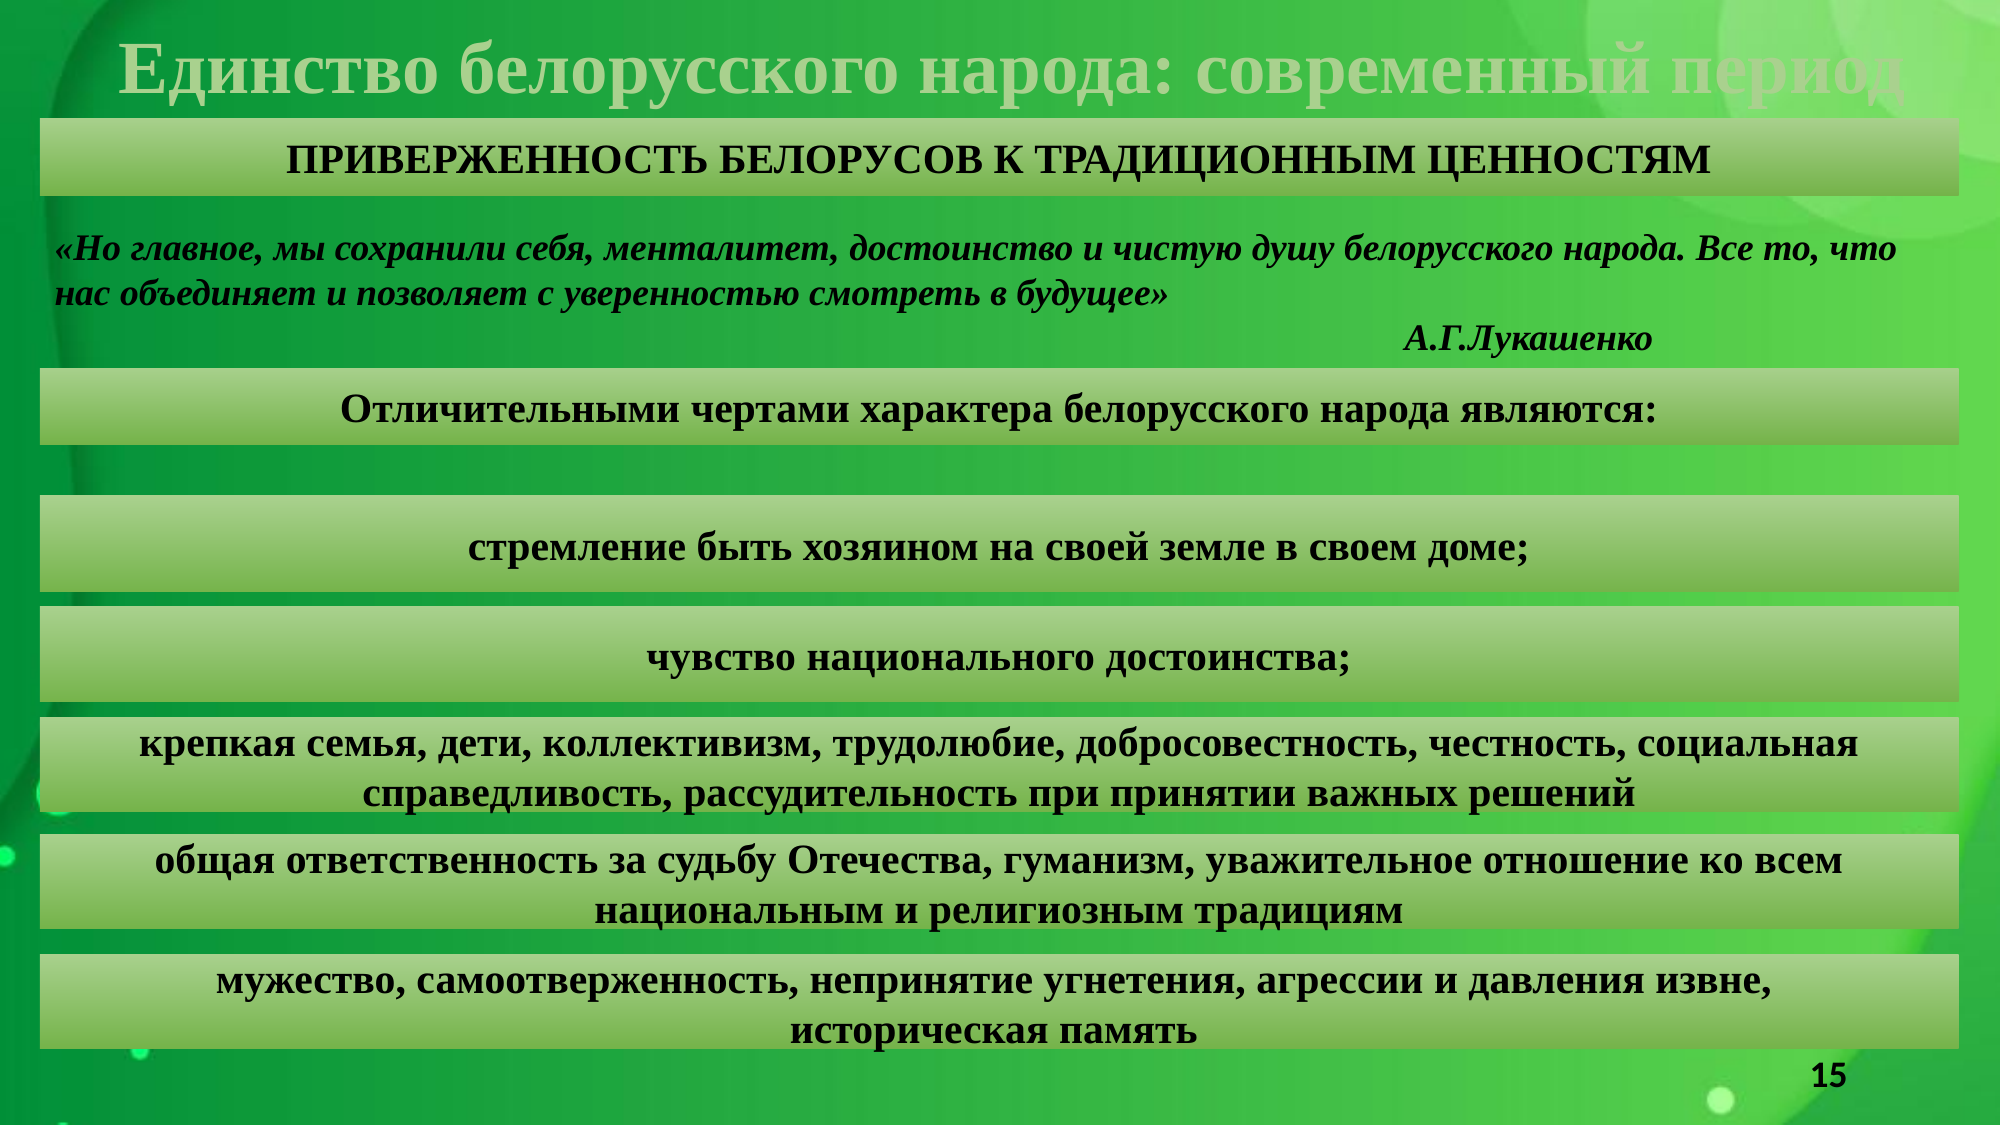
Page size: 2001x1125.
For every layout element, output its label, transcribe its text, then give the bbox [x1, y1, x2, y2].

text_box общая ответственность за судьбу Отечества, гуманизм, уважительное отношение ко всем национальным и религиозным традициям [39, 834, 1959, 929]
picture [0, 0, 2000, 1125]
slide_number 15 [1412, 1049, 1863, 1103]
text_box «Но главное, мы сохранили себя, менталитет, достоинство и чистую душу белорусского народа. Все то, что нас объединяет и позволяет с уверенностью смотреть в будущее» А.Г.Лукашенко [39, 215, 1959, 366]
text_box Отличительными чертами характера белорусского народа являются: [39, 368, 1959, 445]
title Единство белорусского народа: современный период [24, 0, 2000, 139]
text_box крепкая семья, дети, коллективизм, трудолюбие, добросовестность, честность, социальная справедливость, рассудительность при принятии важных решений [39, 717, 1959, 812]
text_box мужество, самоотверженность, непринятие угнетения, агрессии и давления извне, историческая память [39, 954, 1959, 1049]
text_box стремление быть хозяином на своей земле в своем доме; [39, 495, 1959, 592]
text_box чувство национального достоинства; [39, 606, 1959, 702]
text_box ПРИВЕРЖЕННОСТЬ БЕЛОРУСОВ К ТРАДИЦИОННЫМ ЦЕННОСТЯМ [39, 118, 1959, 196]
